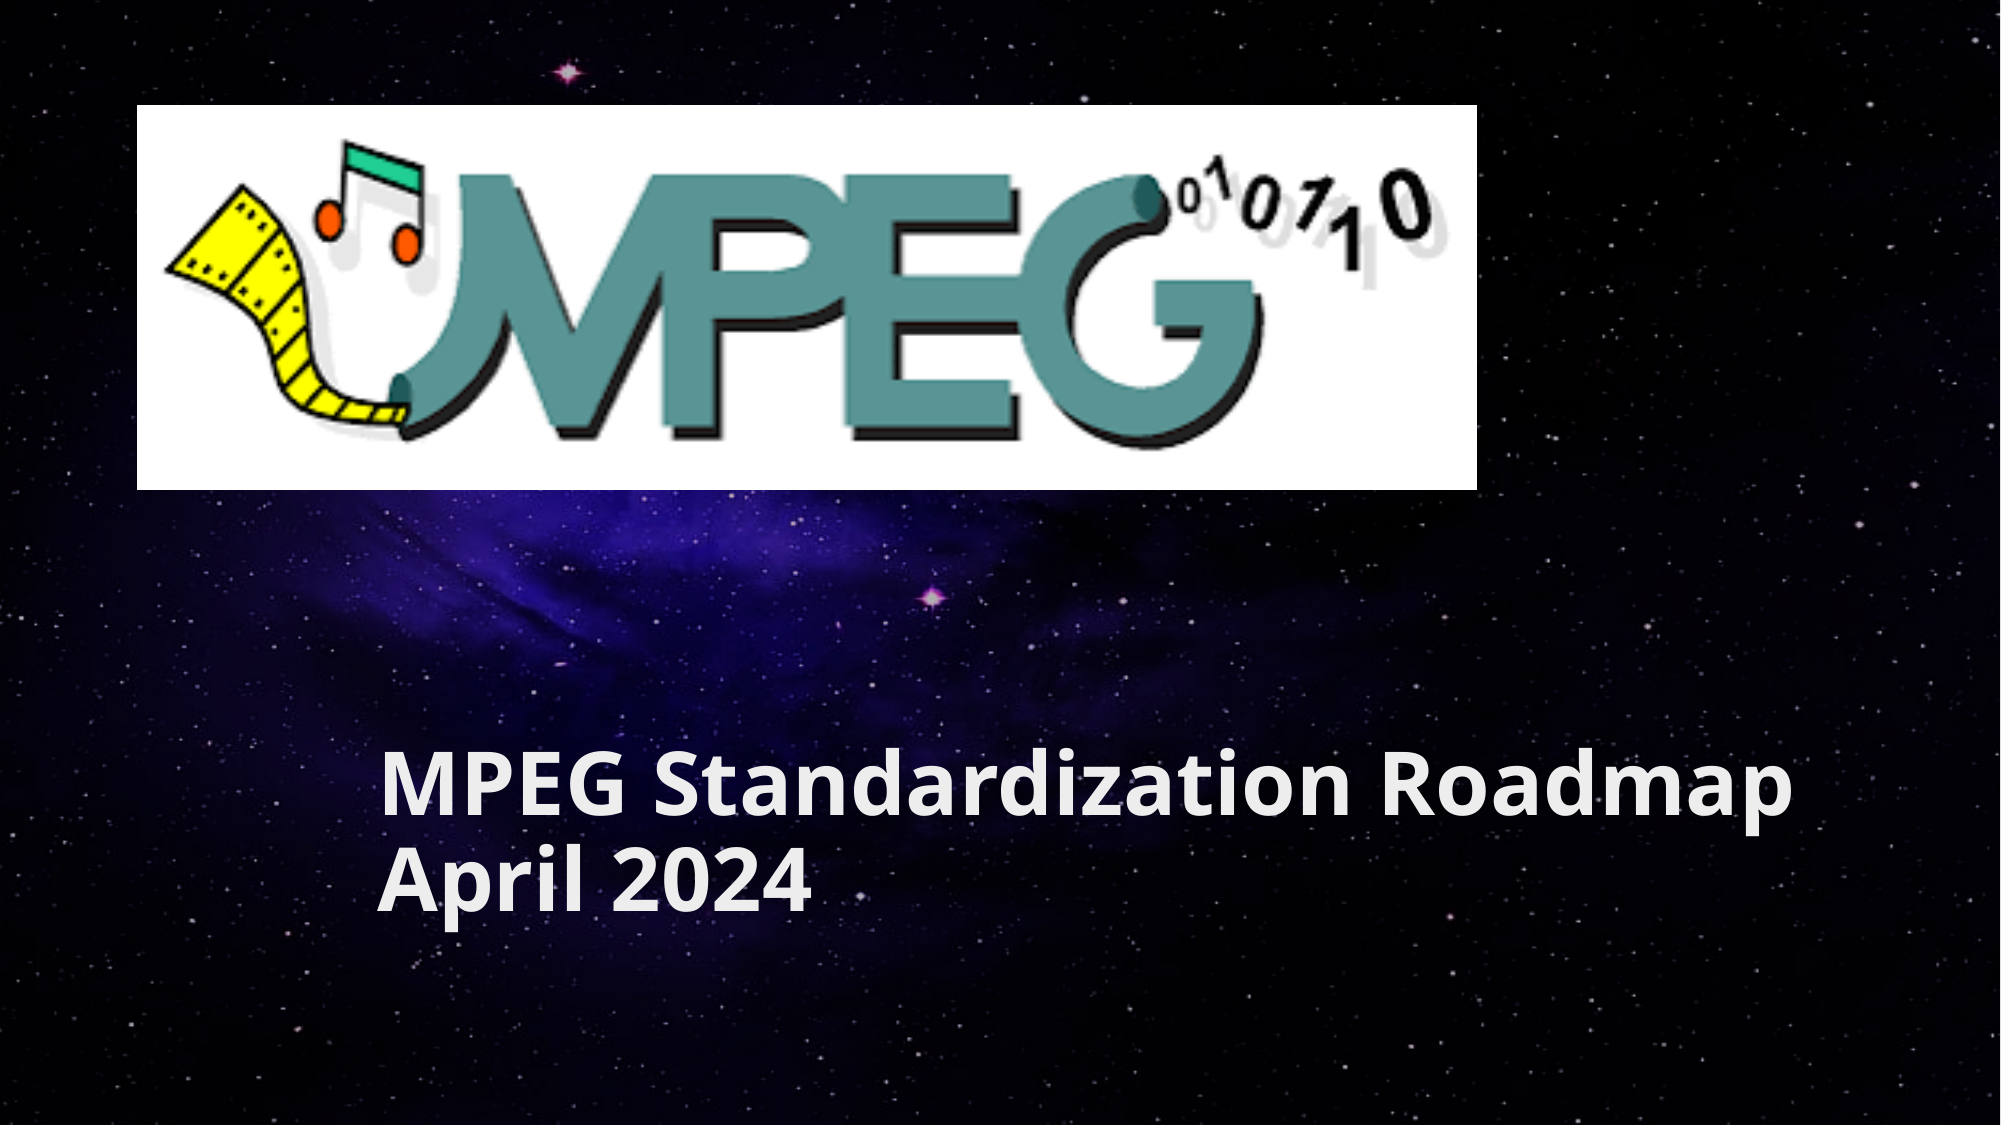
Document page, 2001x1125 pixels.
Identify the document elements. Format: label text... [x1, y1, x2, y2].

picture [0, 0, 2001, 1125]
text_box MPEG Standardization Roadmap April 2024 [362, 732, 1863, 1002]
